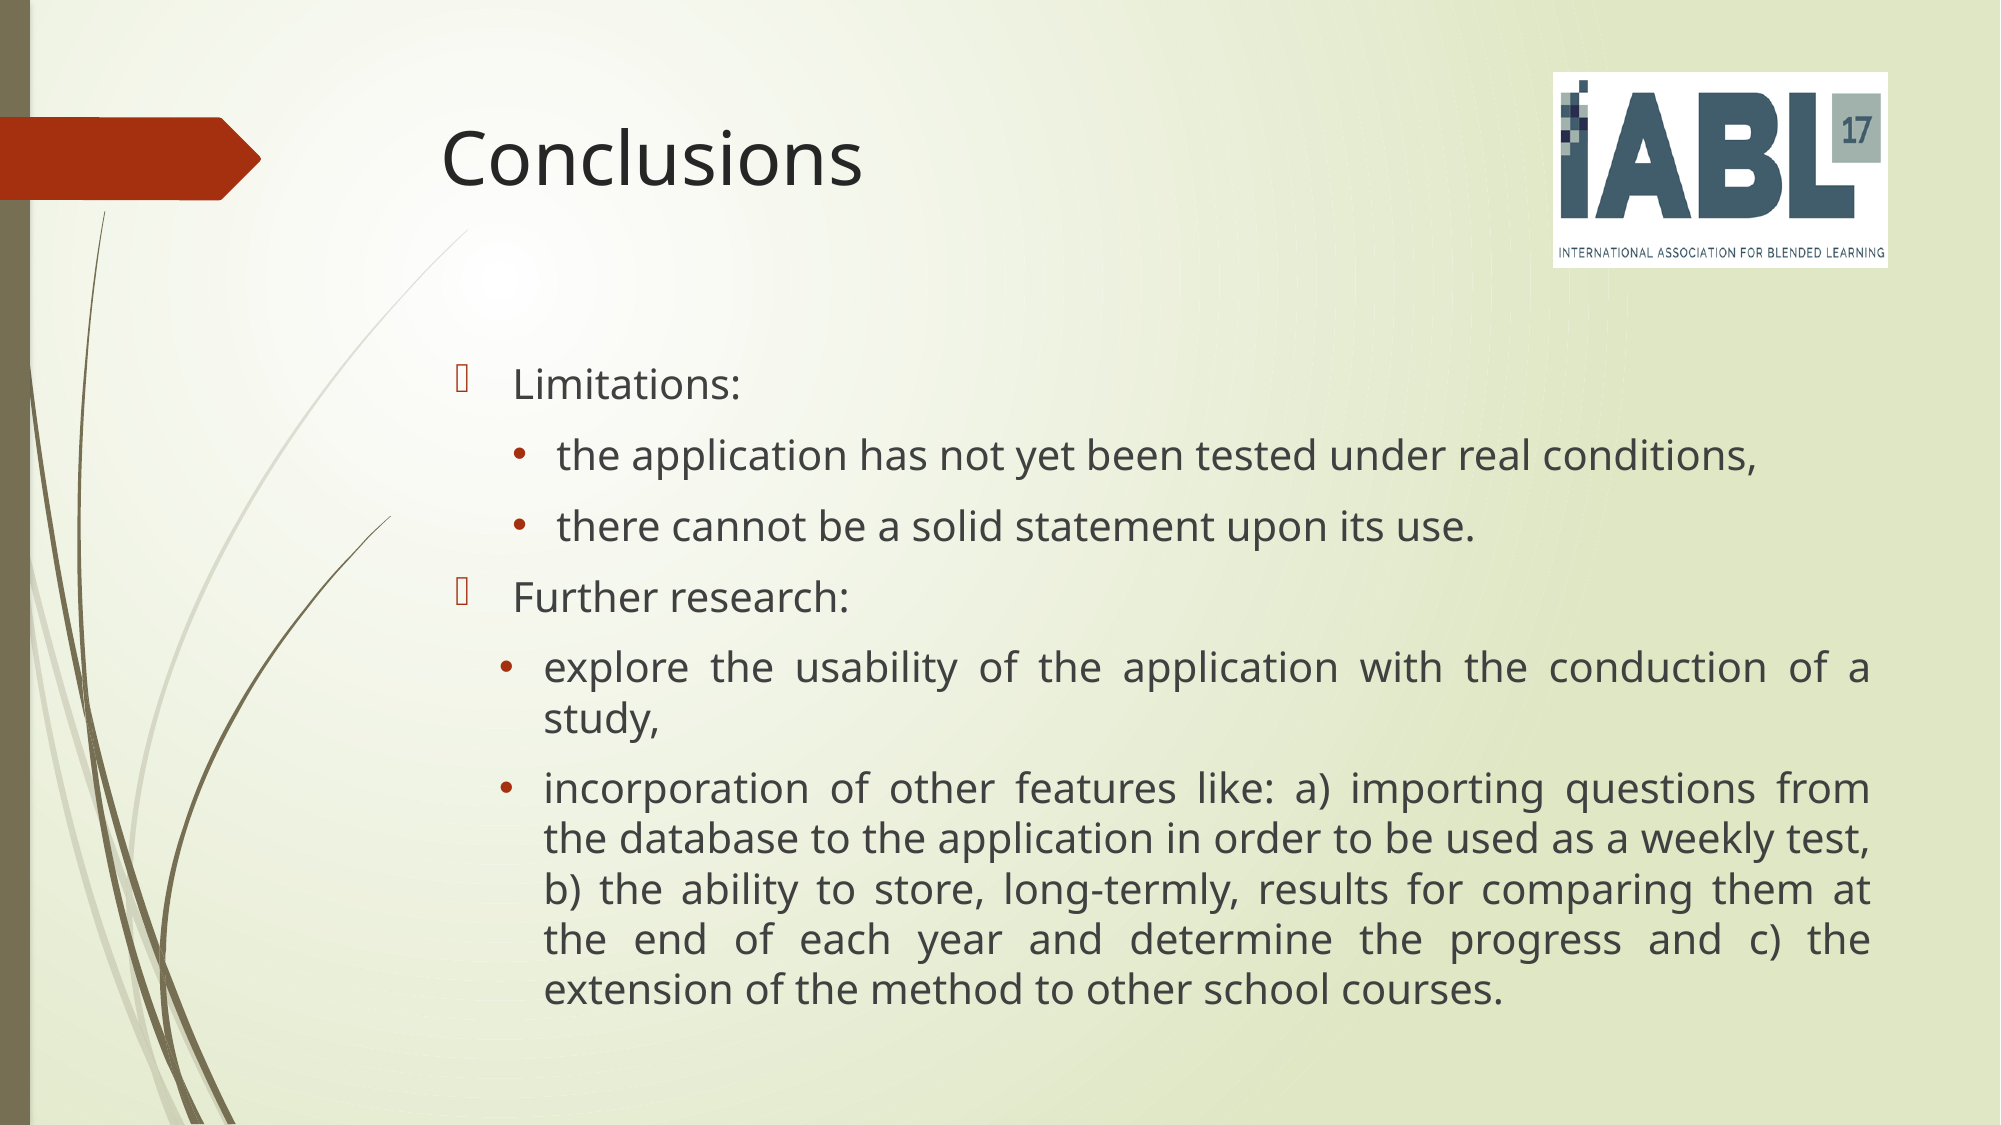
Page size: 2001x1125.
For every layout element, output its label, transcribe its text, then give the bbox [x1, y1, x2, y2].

title Conclusions [425, 102, 1888, 313]
picture [1553, 72, 1888, 268]
list Limitations: the application has not yet been tested under real conditions, there cannot be a solid statement upon its use. Further research: explore the usability of the application with the conduction of a study, incorporation of other features like: a) importing questions from the database to the application in order to be used as a weekly test, b) the ability to store, long-termly, results for comparing them at the end of each year and determine the progress and c) the extension of the method to other school courses. [424, 350, 1887, 1094]
